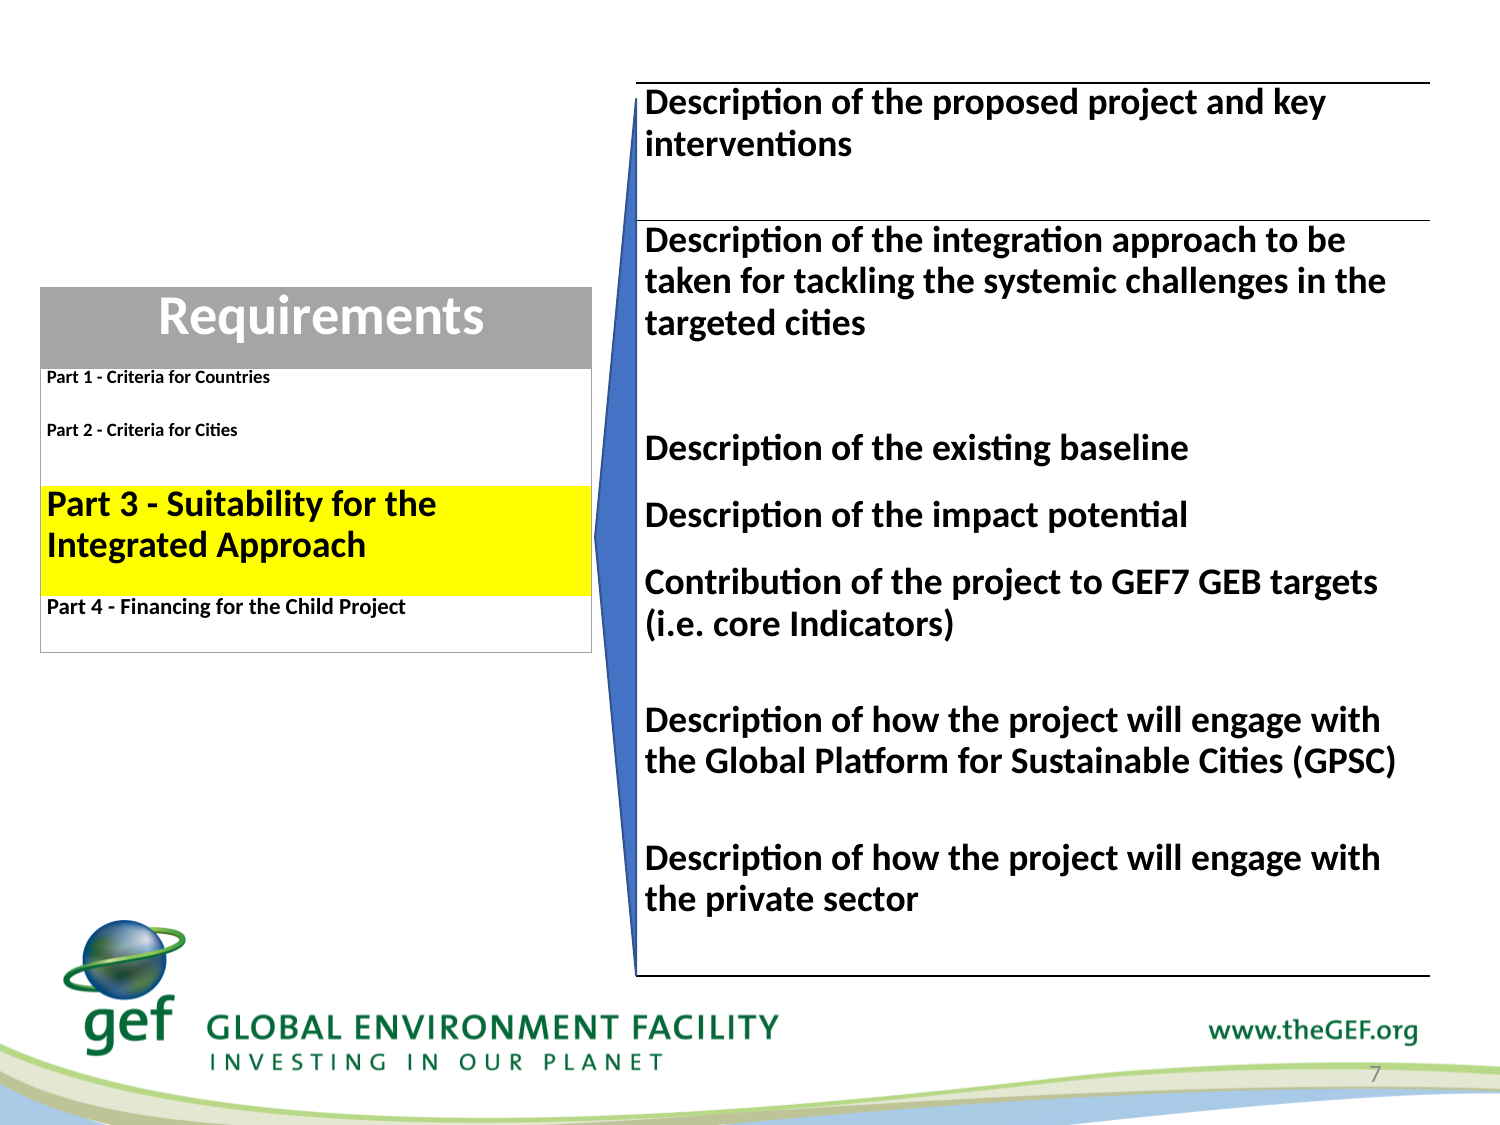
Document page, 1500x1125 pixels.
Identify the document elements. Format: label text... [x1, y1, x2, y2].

table_cell Description of how the project will engage with the Global Platform for Sustainable Cities (GPSC) [638, 700, 1430, 838]
table_cell Description of the existing baseline [638, 429, 1430, 496]
table_cell Part 3 - Suitability for the Integrated Approach [41, 486, 591, 596]
picture [0, 920, 1500, 1125]
slide_number 7 [1059, 1042, 1397, 1103]
table_cell Part 4 - Financing for the Child Project [41, 596, 591, 652]
table_cell Description of the impact potential [638, 496, 1430, 563]
text_box [594, 98, 638, 976]
table_cell Part 1 - Criteria for Countries [41, 369, 591, 421]
table_cell Contribution of the project to GEF7 GEB targets (i.e. core Indicators) [638, 563, 1430, 700]
table_cell Part 2 - Criteria for Cities [41, 421, 591, 486]
table_header Description of the proposed project and key interventions [636, 84, 1430, 220]
table_header Requirements [41, 288, 591, 369]
table_cell Description of the integration approach to be taken for tackling the systemic challenges in the targeted cities [638, 221, 1430, 429]
table_cell Description of how the project will engage with the private sector [638, 838, 1430, 975]
